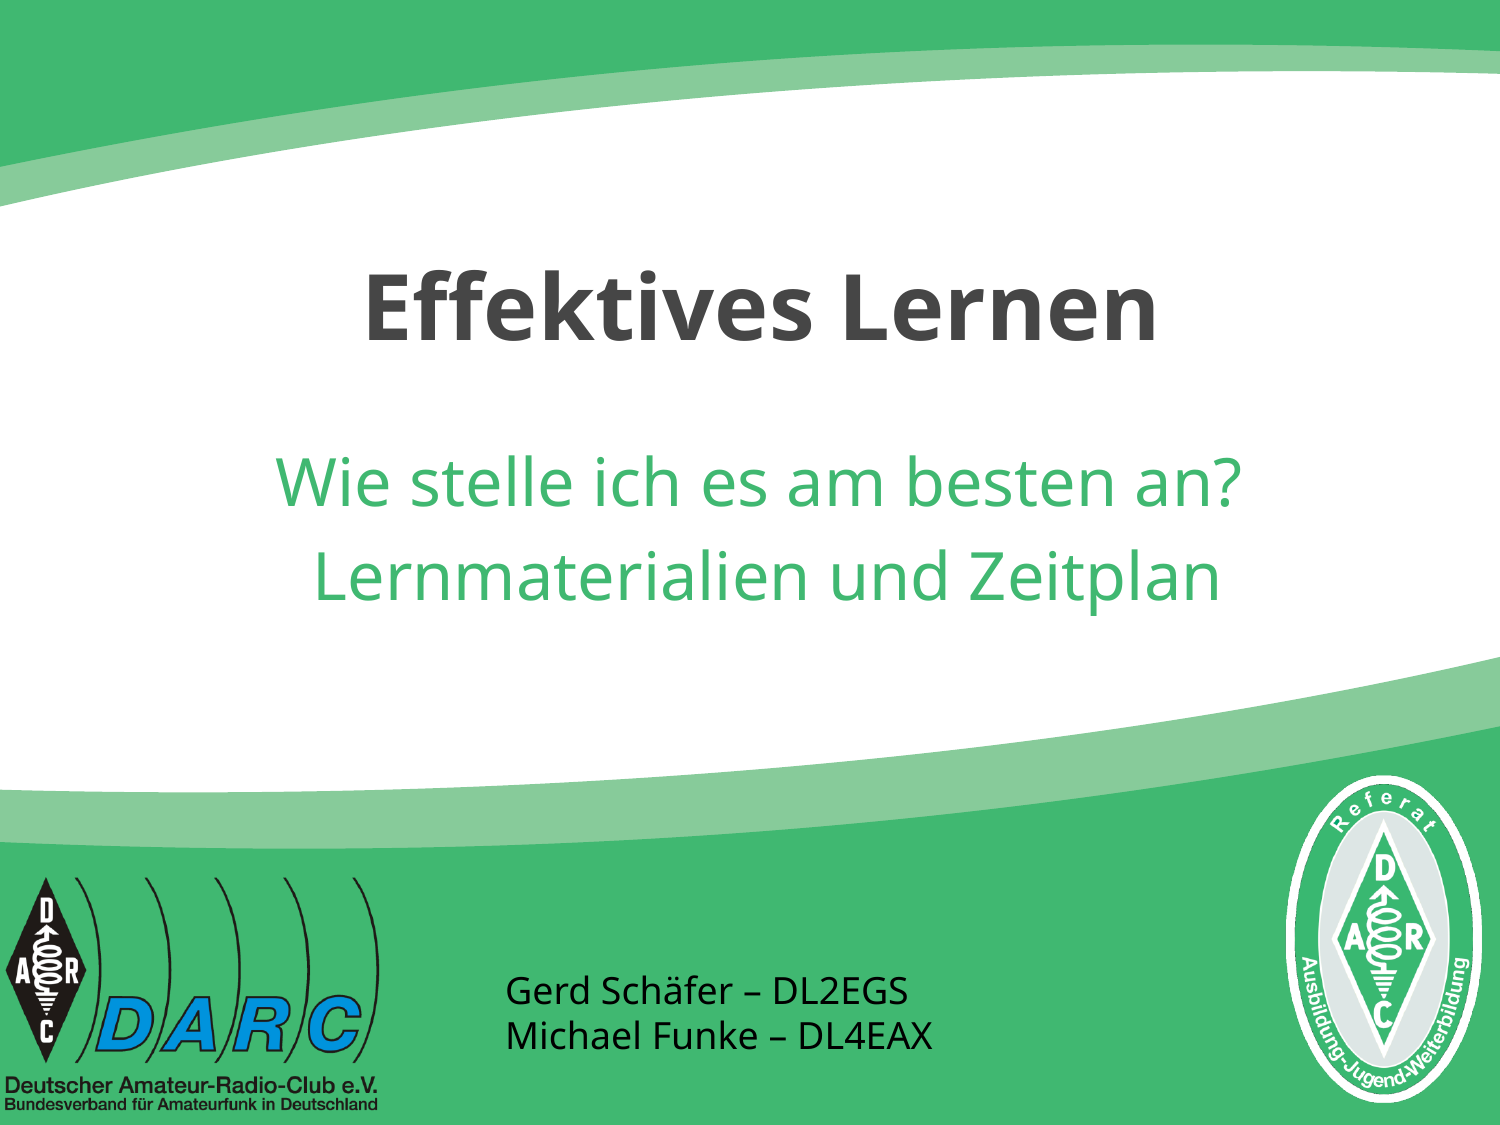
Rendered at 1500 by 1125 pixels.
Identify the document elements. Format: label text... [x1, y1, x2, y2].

picture [0, 869, 384, 1118]
list Gerd Schäfer – DL2EGS Michael Funke – DL4EAX [490, 940, 1164, 1065]
subtitle Wie stelle ich es am besten an? Lernmaterialien und Zeitplan [123, 432, 1396, 634]
title Effektives Lernen [123, 125, 1399, 367]
picture [1264, 760, 1500, 1118]
